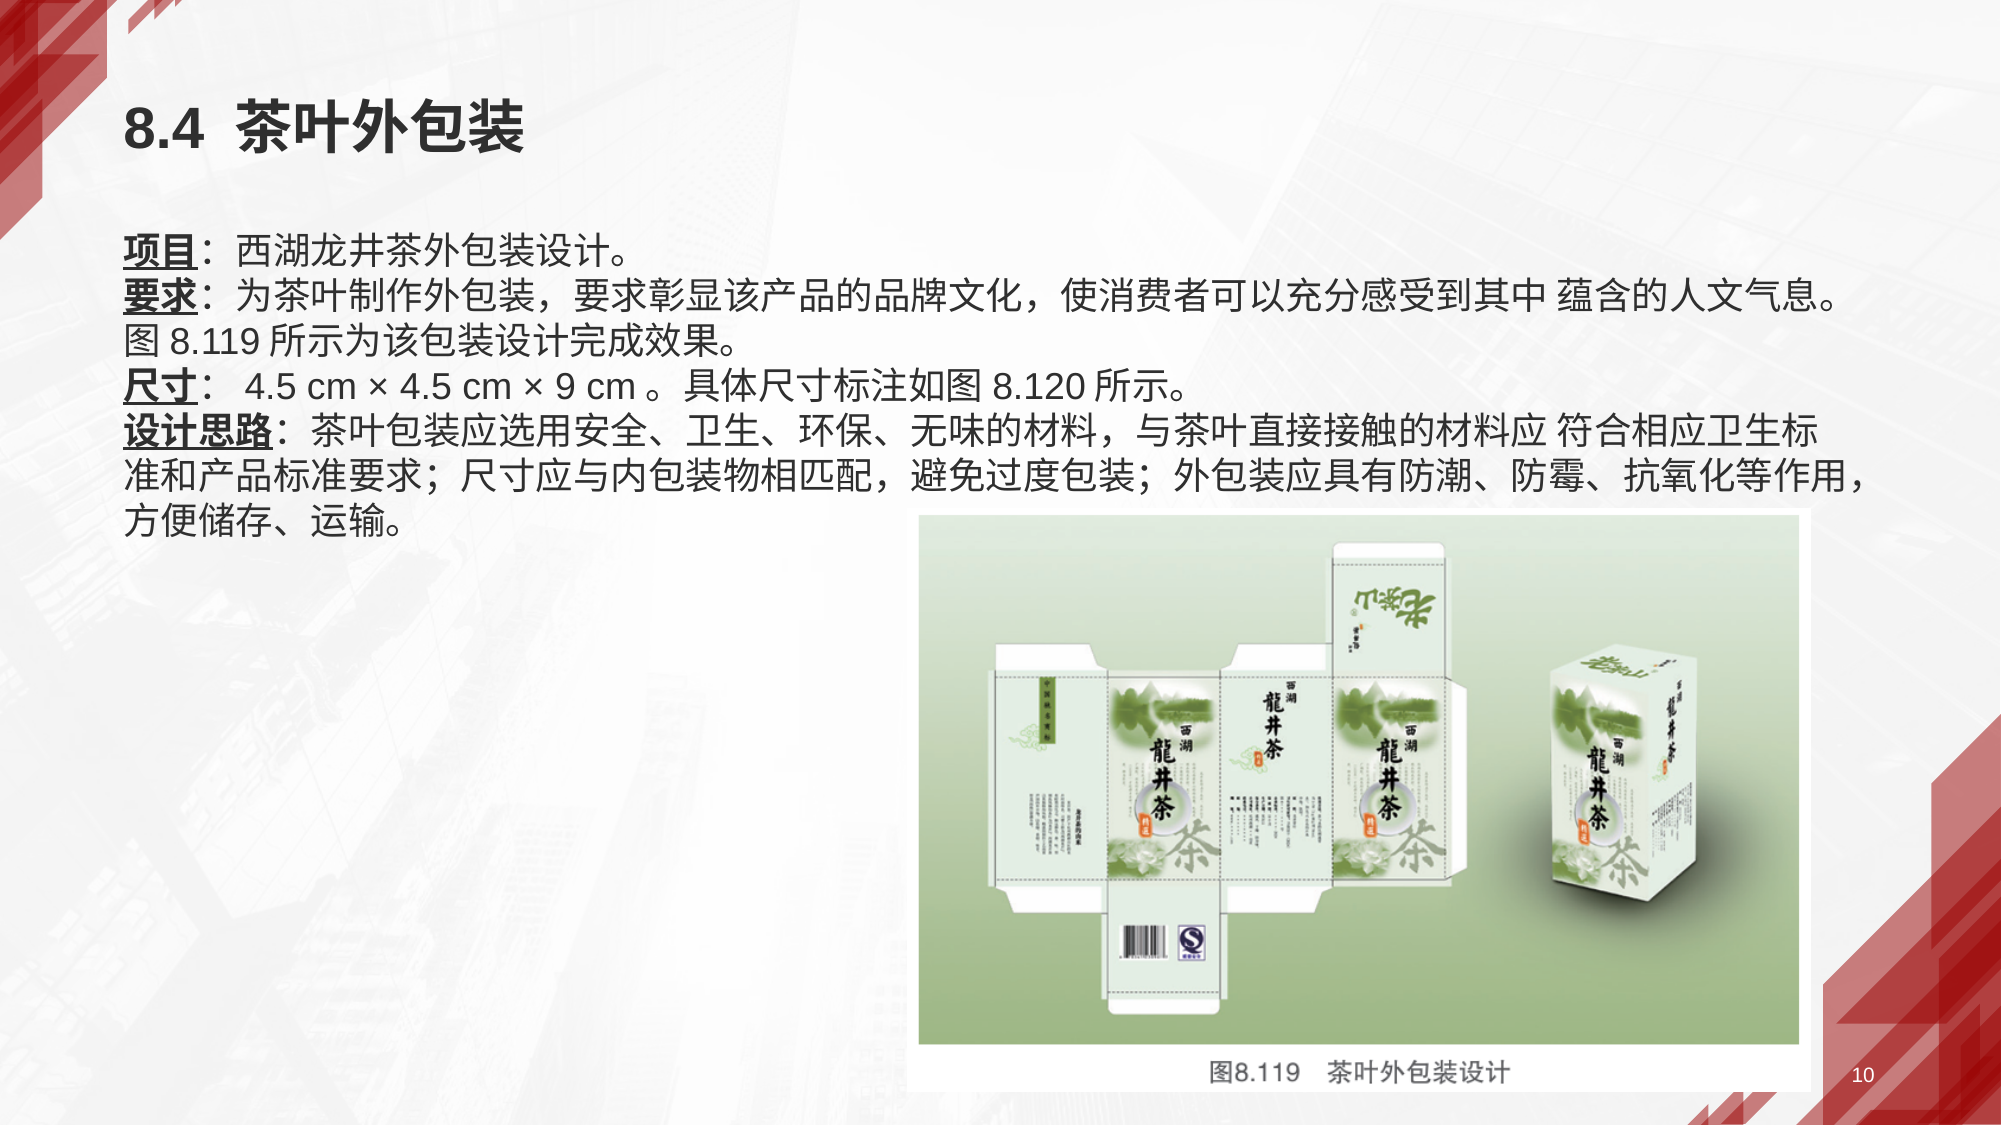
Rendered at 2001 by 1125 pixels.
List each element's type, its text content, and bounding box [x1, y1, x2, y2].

text_box 项目：西湖龙井茶外包装设计。 要求：为茶叶制作外包装，要求彰显该产品的品牌文化，使消费者可以充分感受到其中 蕴含的人文气息。图8.119所示为该包装设计完成效果。 尺寸：4.5 cm × 4.5 cm × 9 cm。具体尺寸标注如图8.120所示。 设计思路：茶叶包装应选用安全、卫生、环保、无味的材料，与茶叶直接接触的材料应 符合相应卫生标准和产品标准要求；尺寸应与内包装物相匹配，避免过度包装；外包装应具有防潮、防霉、抗氧化等作用，方便储存、运输。 [108, 219, 1867, 550]
slide_number 10 [1811, 1056, 1890, 1092]
title 8.4 茶叶外包装 [108, 81, 1890, 169]
picture [907, 508, 1811, 1092]
